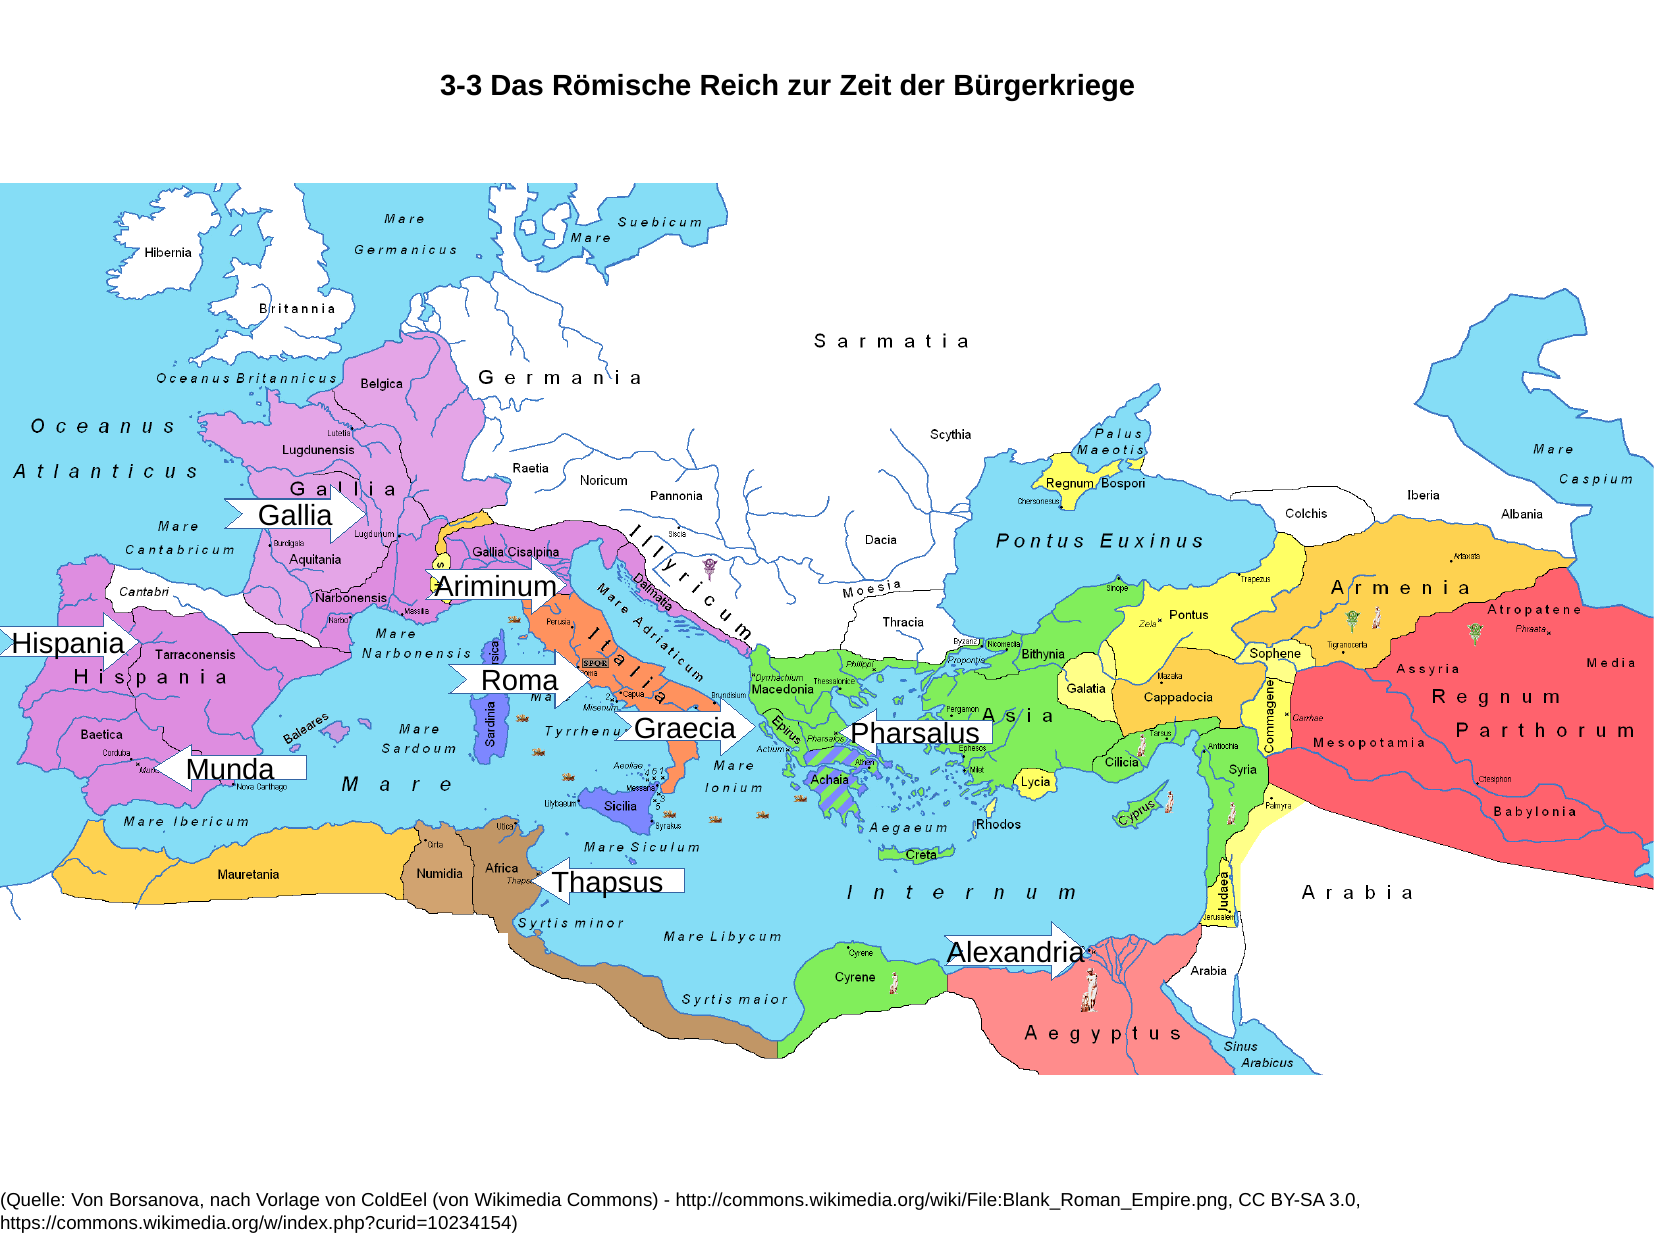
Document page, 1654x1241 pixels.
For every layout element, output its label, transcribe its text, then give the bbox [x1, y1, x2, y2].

text_box 3-3 Das Römische Reich zur Zeit der Bürgerkriege [425, 59, 1300, 141]
text_box (Quelle: Von Borsanova, nach Vorlage von ColdEel (von Wikimedia Commons) - http://commons.wikimedia.org/wiki/File:Blank_Roman_Empire.png, CC BY-SA 3.0, https://commons.wikimedia.org/w/index.php?curid=10234154) [0, 1157, 1654, 1241]
picture [0, 183, 1654, 1075]
